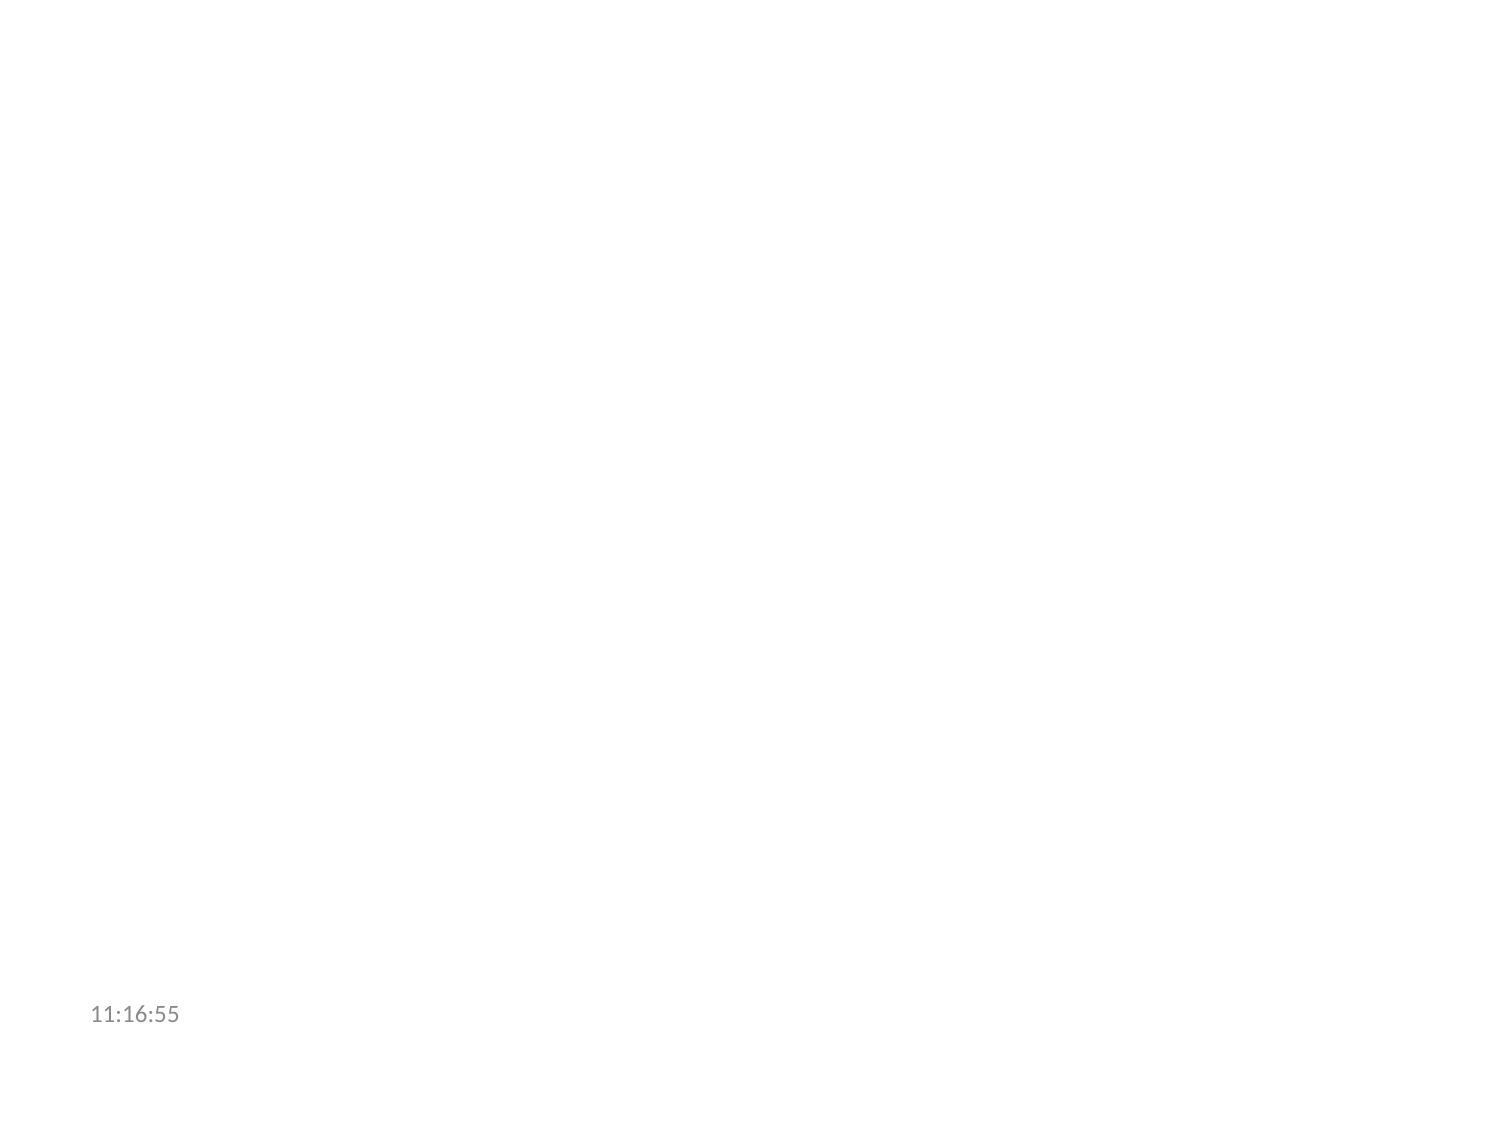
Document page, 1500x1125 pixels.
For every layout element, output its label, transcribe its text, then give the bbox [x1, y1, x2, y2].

text_box 15:35:09 [75, 982, 425, 1043]
